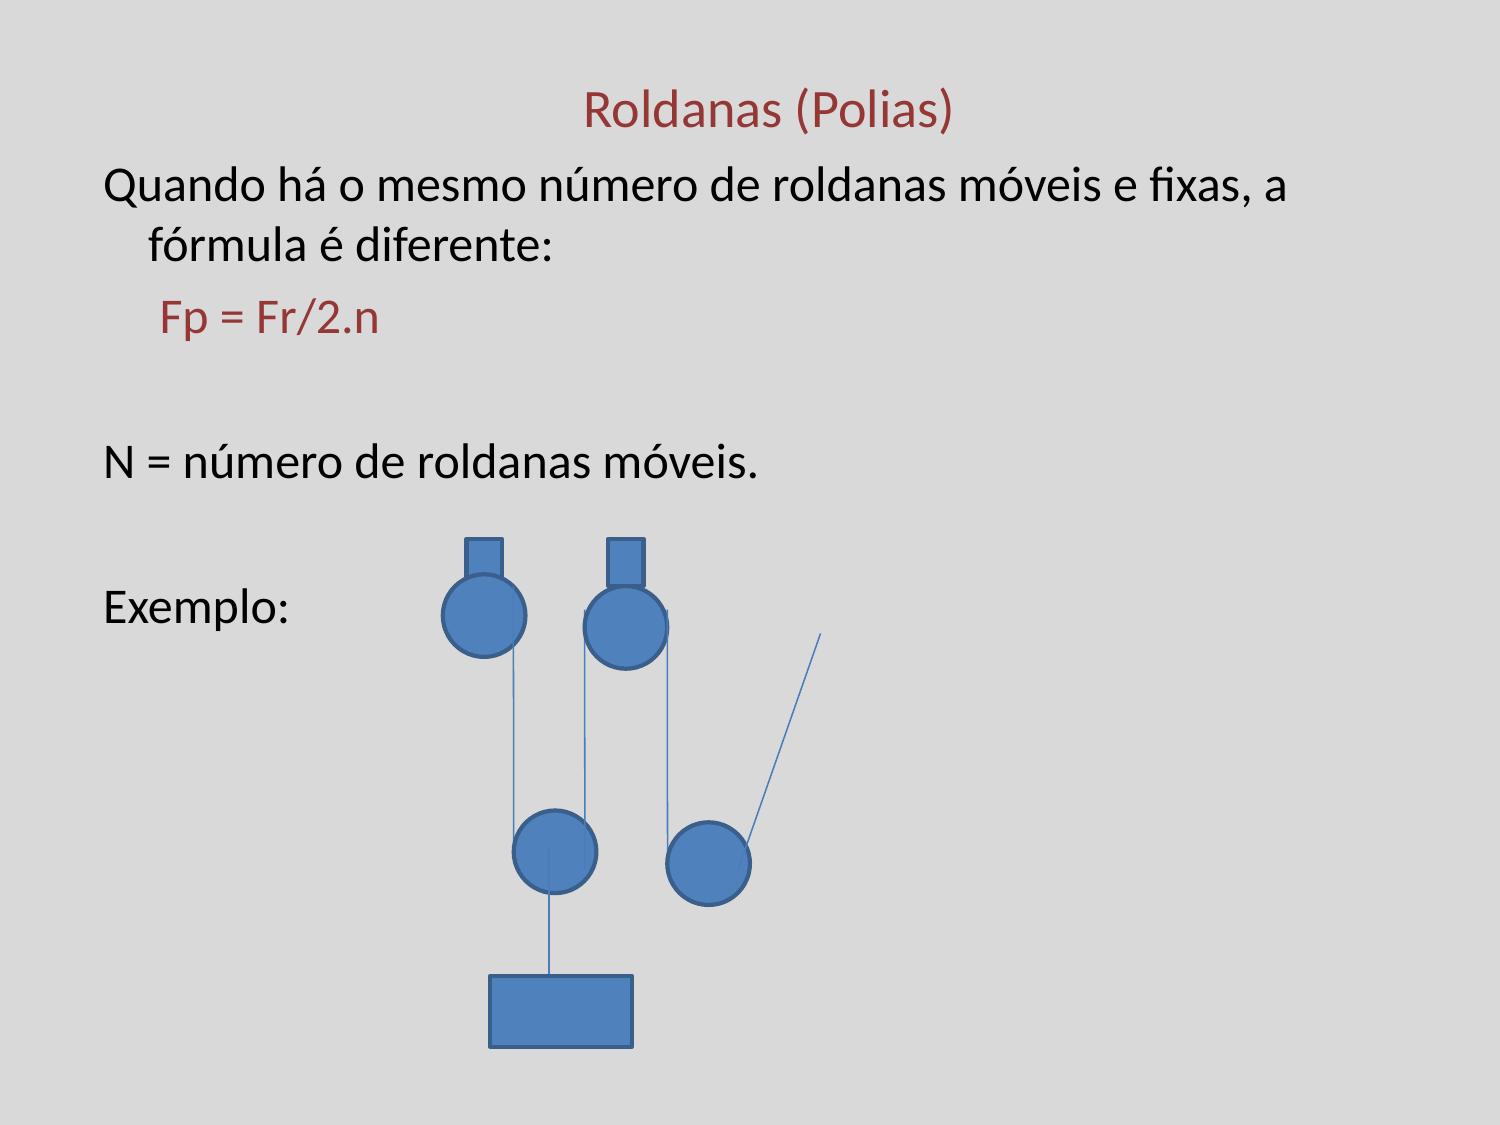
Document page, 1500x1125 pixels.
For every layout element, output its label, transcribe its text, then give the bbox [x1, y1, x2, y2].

text_box [586, 588, 666, 671]
text_box Roldanas (Polias) Quando há o mesmo número de roldanas móveis e fixas, a fórmula é diferente: Fp = Fr/2.n N = número de roldanas móveis. Exemplo: . [88, 66, 1451, 1059]
text_box [666, 820, 750, 908]
text_box [440, 572, 528, 660]
text_box [488, 974, 634, 1049]
text_box [606, 537, 646, 588]
text_box [511, 808, 599, 896]
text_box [737, 633, 821, 870]
text_box [464, 537, 504, 576]
